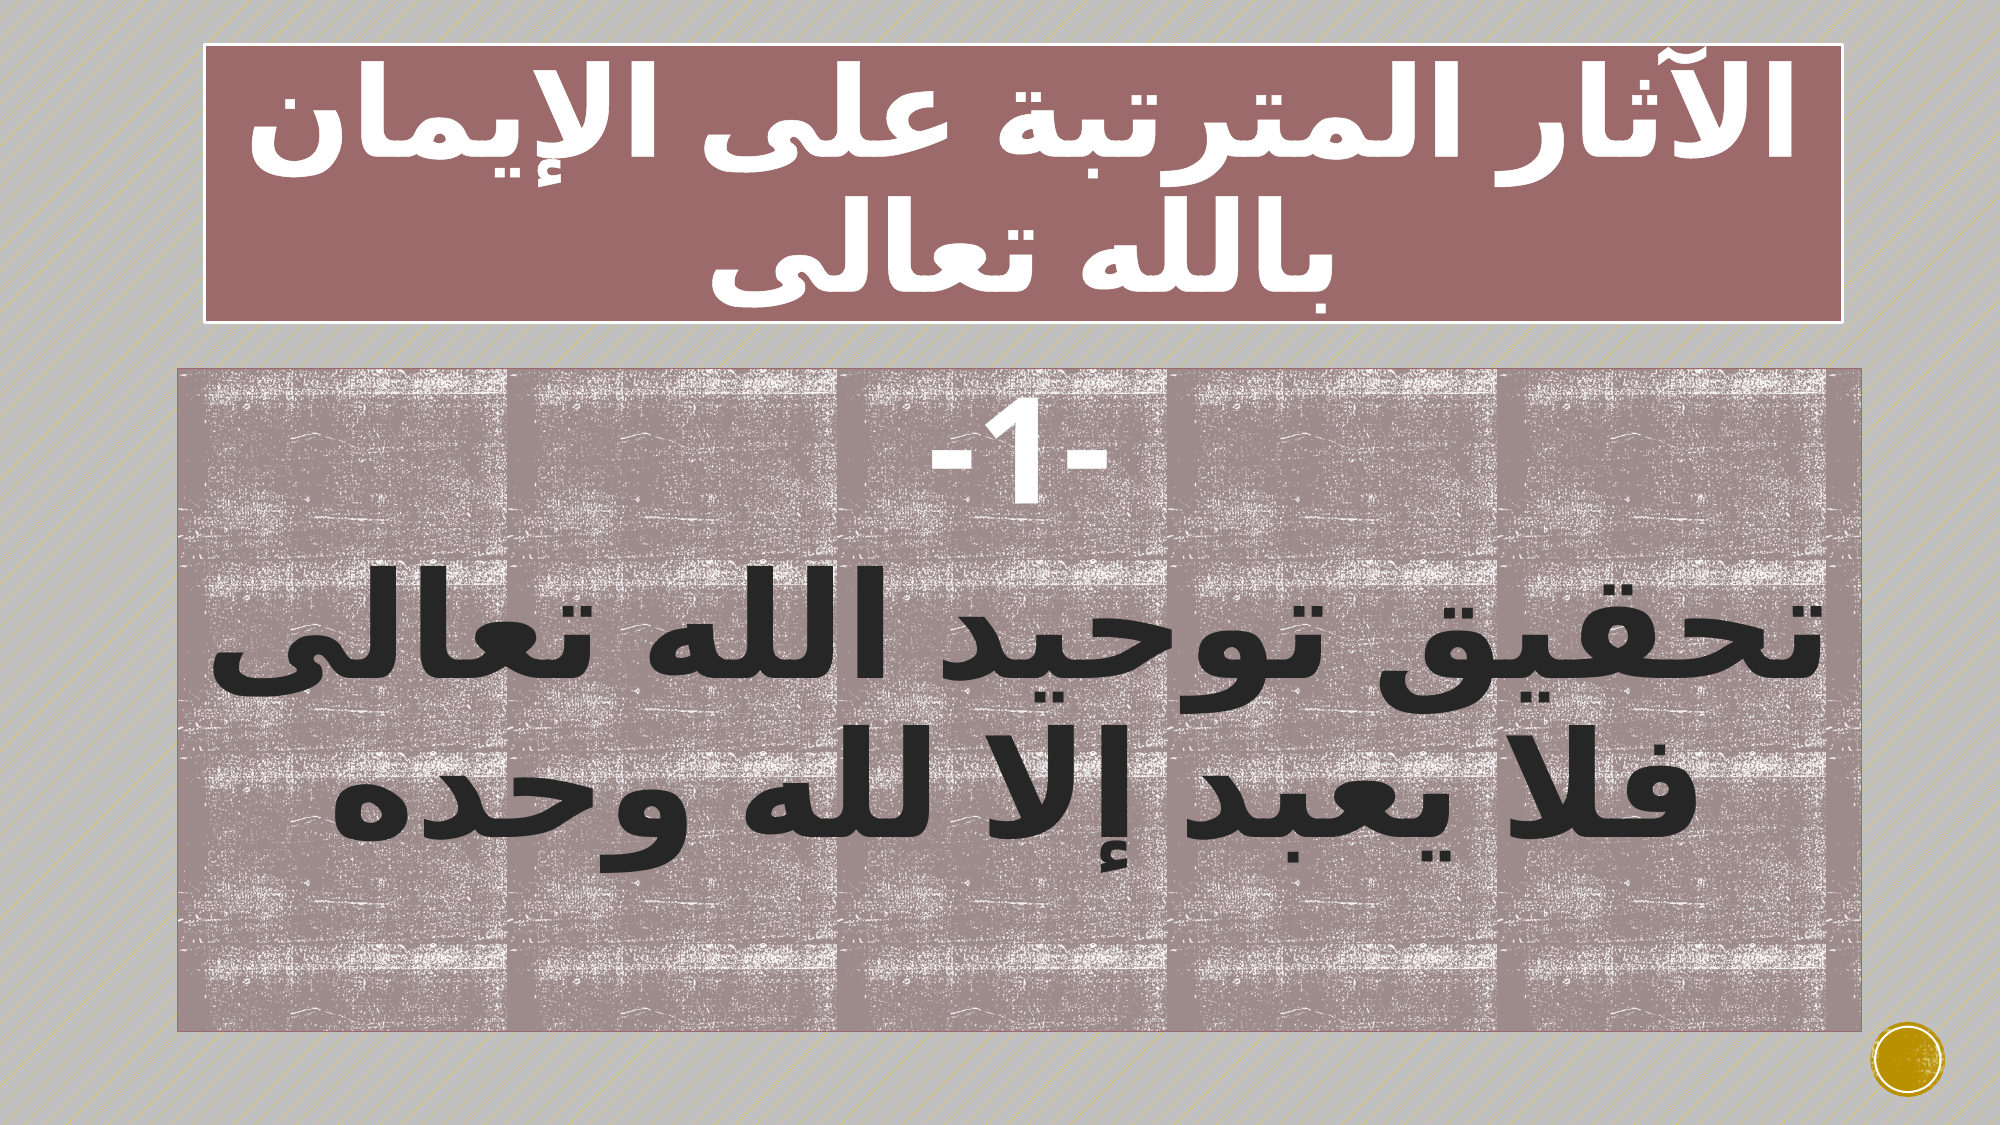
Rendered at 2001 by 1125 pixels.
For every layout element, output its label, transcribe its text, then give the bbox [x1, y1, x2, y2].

list -1- تحقيق توحيد الله تعالى فلا يعبد إلا لله وحده [177, 368, 1862, 1032]
title الآثار المترتبة على الإيمان بالله تعالى [203, 43, 1844, 324]
